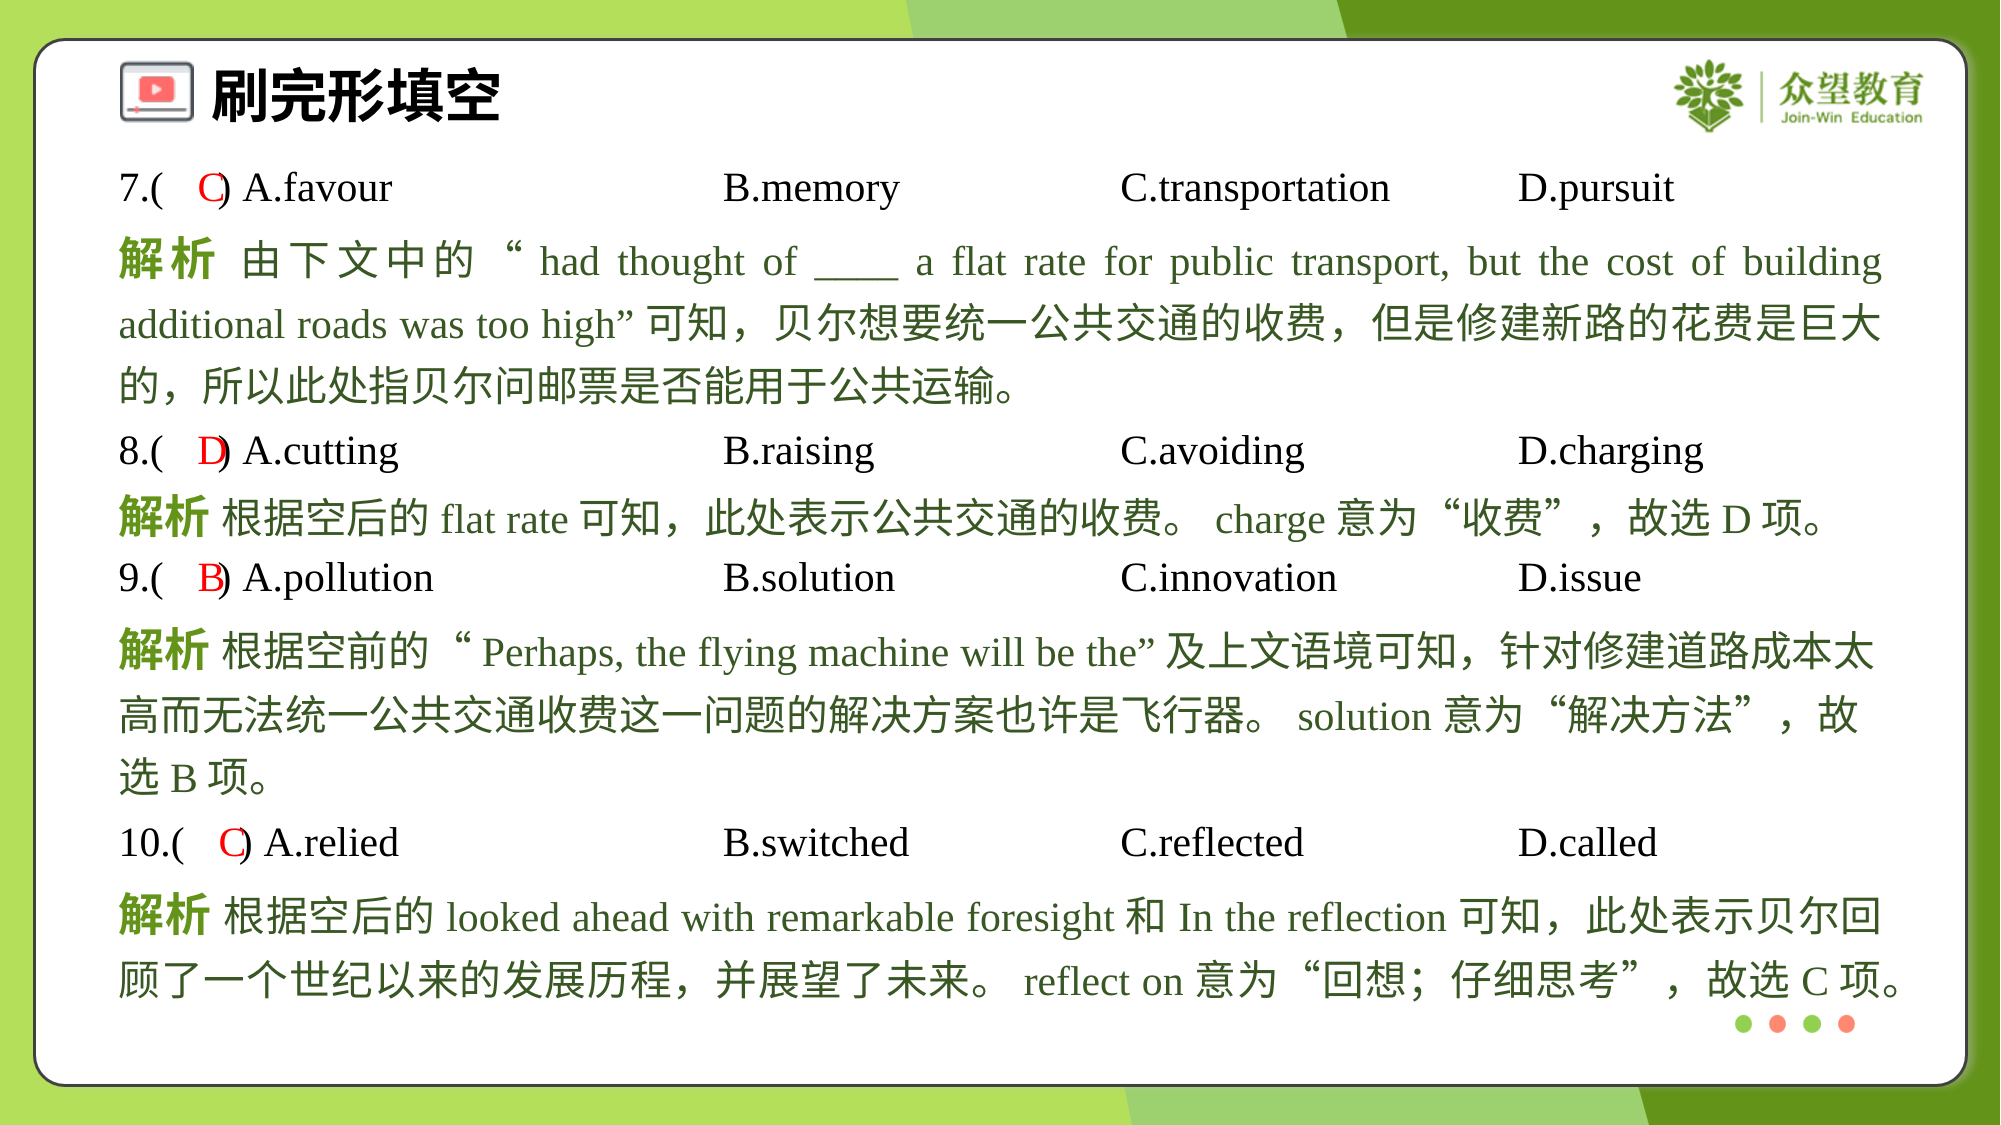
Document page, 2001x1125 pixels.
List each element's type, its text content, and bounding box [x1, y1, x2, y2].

text_box 解析 由下文中的“had thought of ____ a flat rate for public transport, but the cost of building additional roads was too high”可知，贝尔想要统一公共交通的收费，但是修建新路的花费是巨大的，所以此处指贝尔问邮票是否能用于公共运输。 [118, 215, 1883, 405]
text_box 解析 根据空后的looked ahead with remarkable foresight和In the reflection可知，此处表示贝尔回顾了一个世纪以来的发展历程，并展望了未来。reflect on意为“回想；仔细思考”，故选C项。 [118, 872, 1883, 998]
text_box B [192, 537, 231, 596]
text_box 7.( ) A.favour B.memory C.transportation D.pursuit [118, 146, 192, 204]
text_box D [192, 410, 233, 469]
text_box 9.( ) A.pollution B.solution C.innovation D.issue [118, 537, 192, 595]
text_box 10.( ) A.relied B.switched C.reflected D.called [118, 802, 213, 860]
picture [0, 0, 2000, 1125]
text_box 9.( ) A.pollution B.solution C.innovation D.issue [231, 537, 1883, 595]
text_box 8.( ) A.cutting B.raising C.avoiding D.charging [118, 410, 192, 468]
text_box 解析 根据空后的flat rate可知，此处表示公共交通的收费。charge意为“收费”，故选D项。 [118, 473, 1883, 536]
text_box C [192, 146, 231, 205]
text_box 7.( ) A.favour B.memory C.transportation D.pursuit [231, 146, 1883, 204]
text_box 解析 根据空前的“Perhaps, the flying machine will be the”及上文语境可知，针对修建道路成本太高而无法统一公共交通收费这一问题的解决方案也许是飞行器。solution意为“解决方法”，故选B项。 [118, 607, 1883, 797]
text_box C [213, 802, 252, 860]
text_box 10.( ) A.relied B.switched C.reflected D.called [252, 802, 1883, 860]
text_box 8.( ) A.cutting B.raising C.avoiding D.charging [233, 410, 1883, 468]
